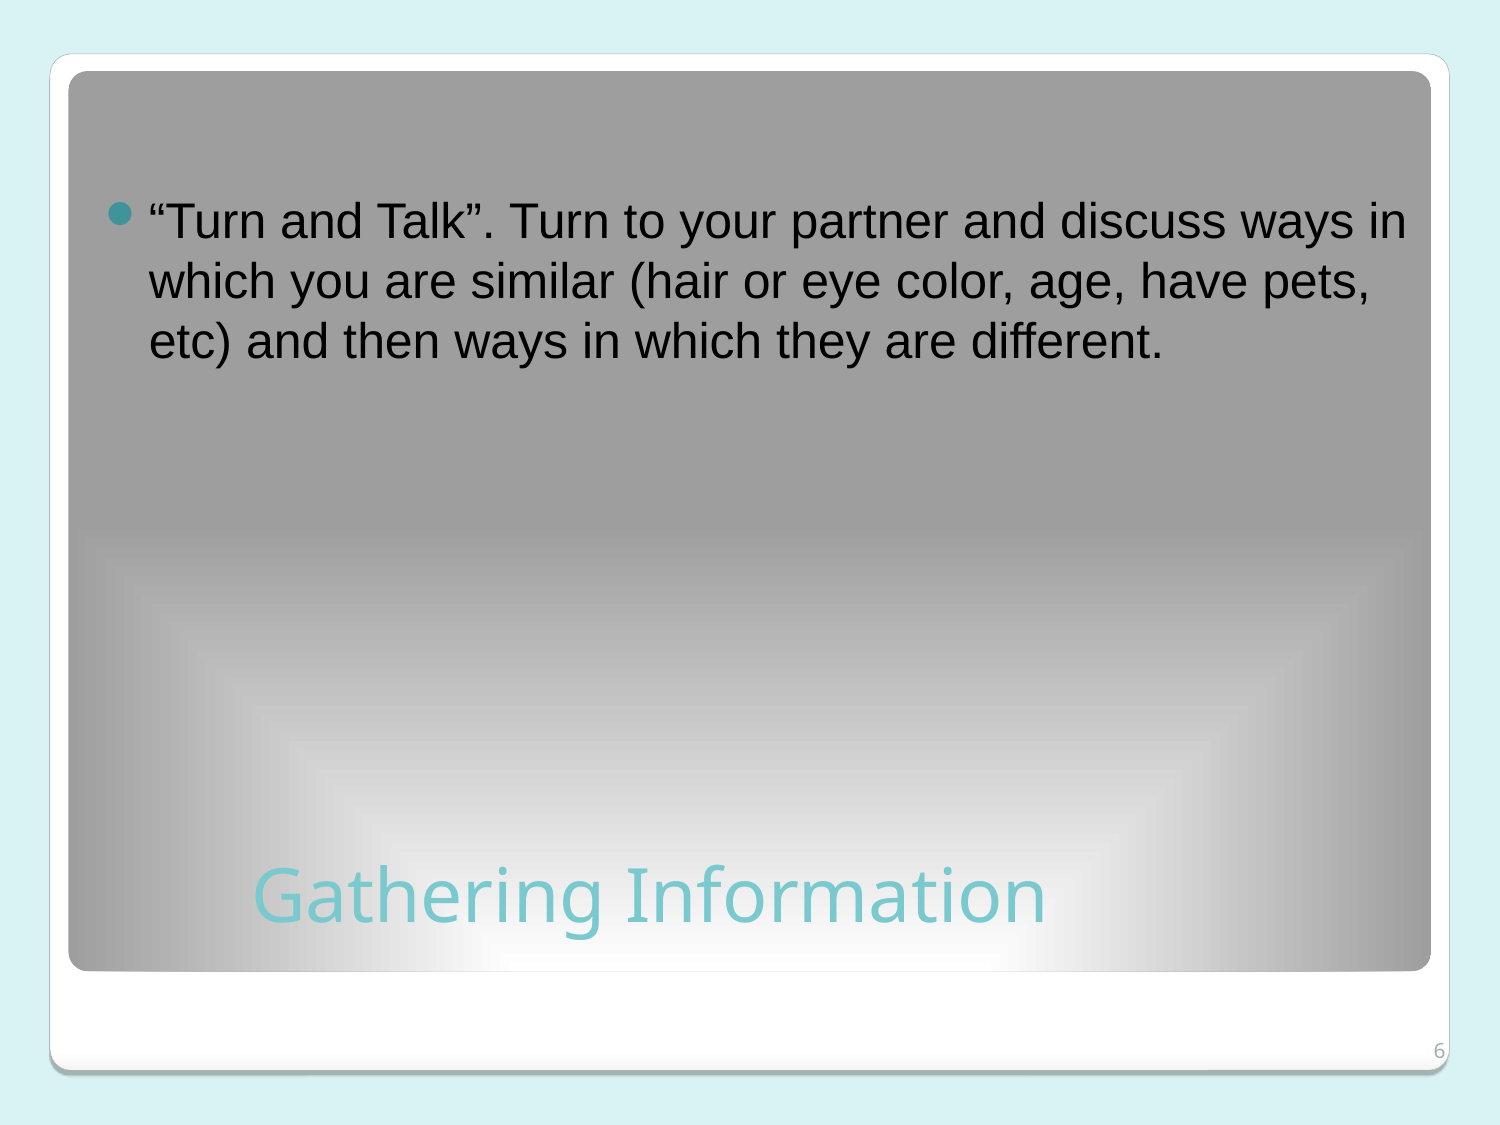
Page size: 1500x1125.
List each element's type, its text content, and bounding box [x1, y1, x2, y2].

text_box [68, 70, 1432, 972]
text_box [49, 53, 1450, 1071]
list “Turn and Talk”. Turn to your partner and discuss ways in which you are similar (hair or eye color, age, have pets, etc) and then ways in which they are different. [98, 111, 1443, 800]
title Gathering Information [244, 771, 1500, 945]
text_box 6 [1427, 1037, 1452, 1063]
